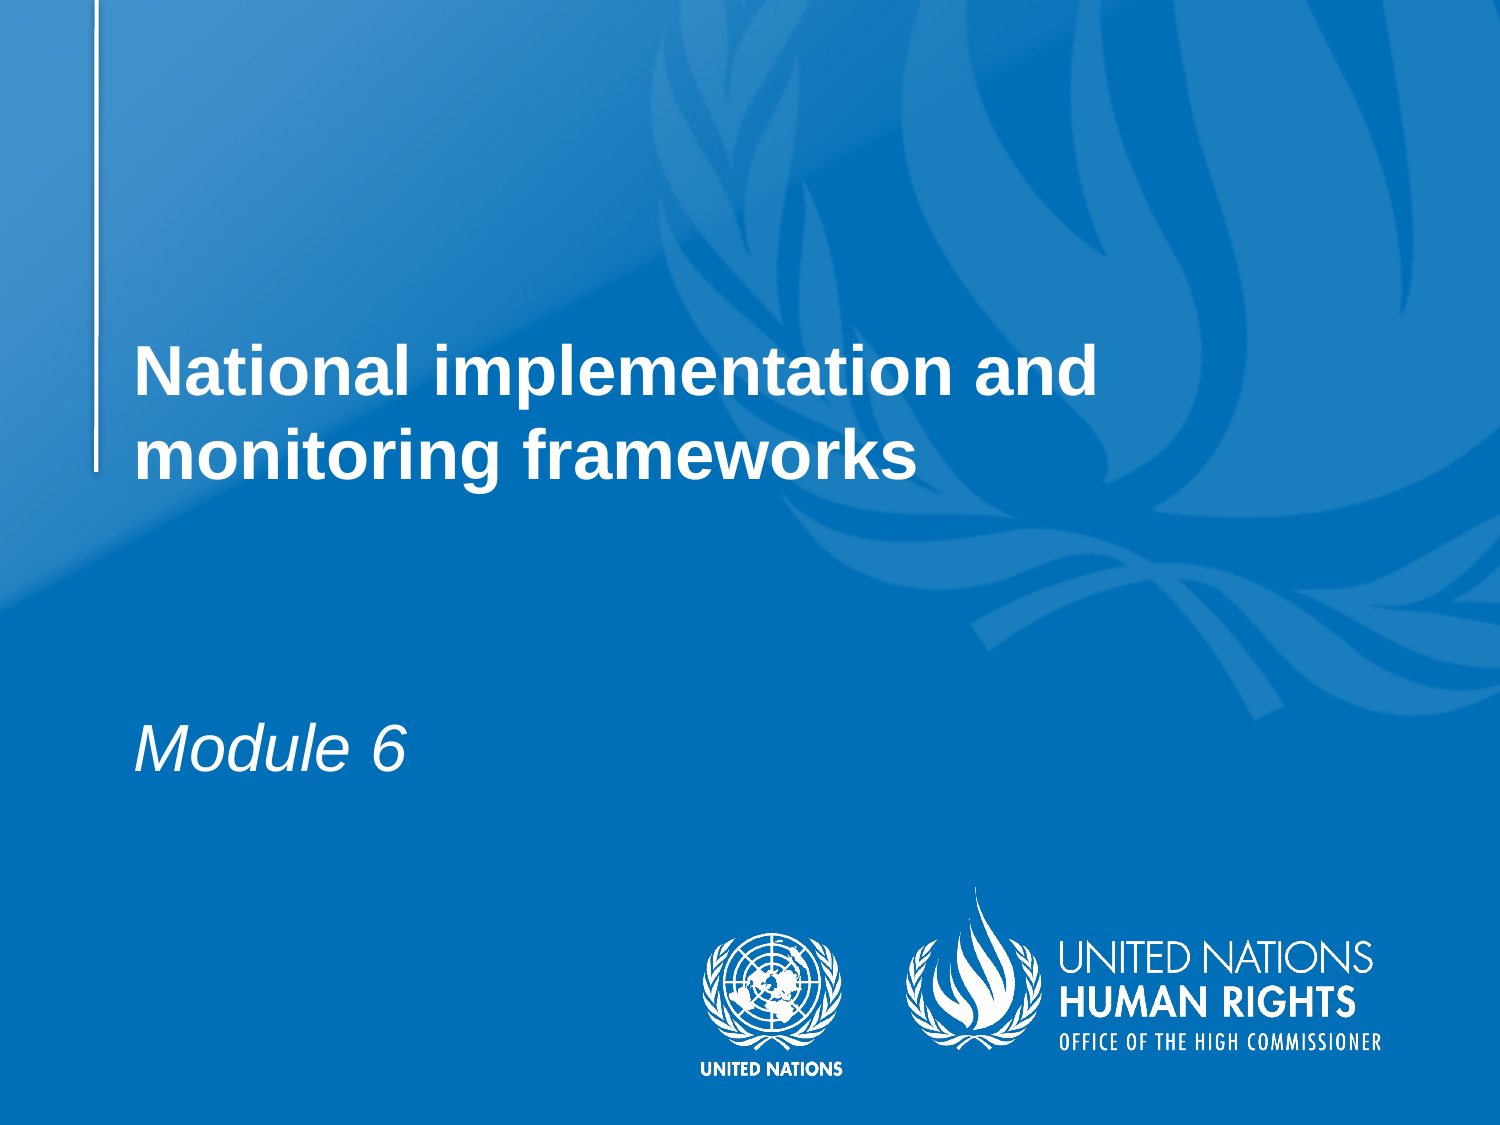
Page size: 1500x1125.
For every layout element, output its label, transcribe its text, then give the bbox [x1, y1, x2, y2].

picture [0, 0, 1500, 1125]
title National implementation and monitoring frameworks [118, 316, 1325, 506]
subtitle Module 6 [118, 696, 1200, 858]
